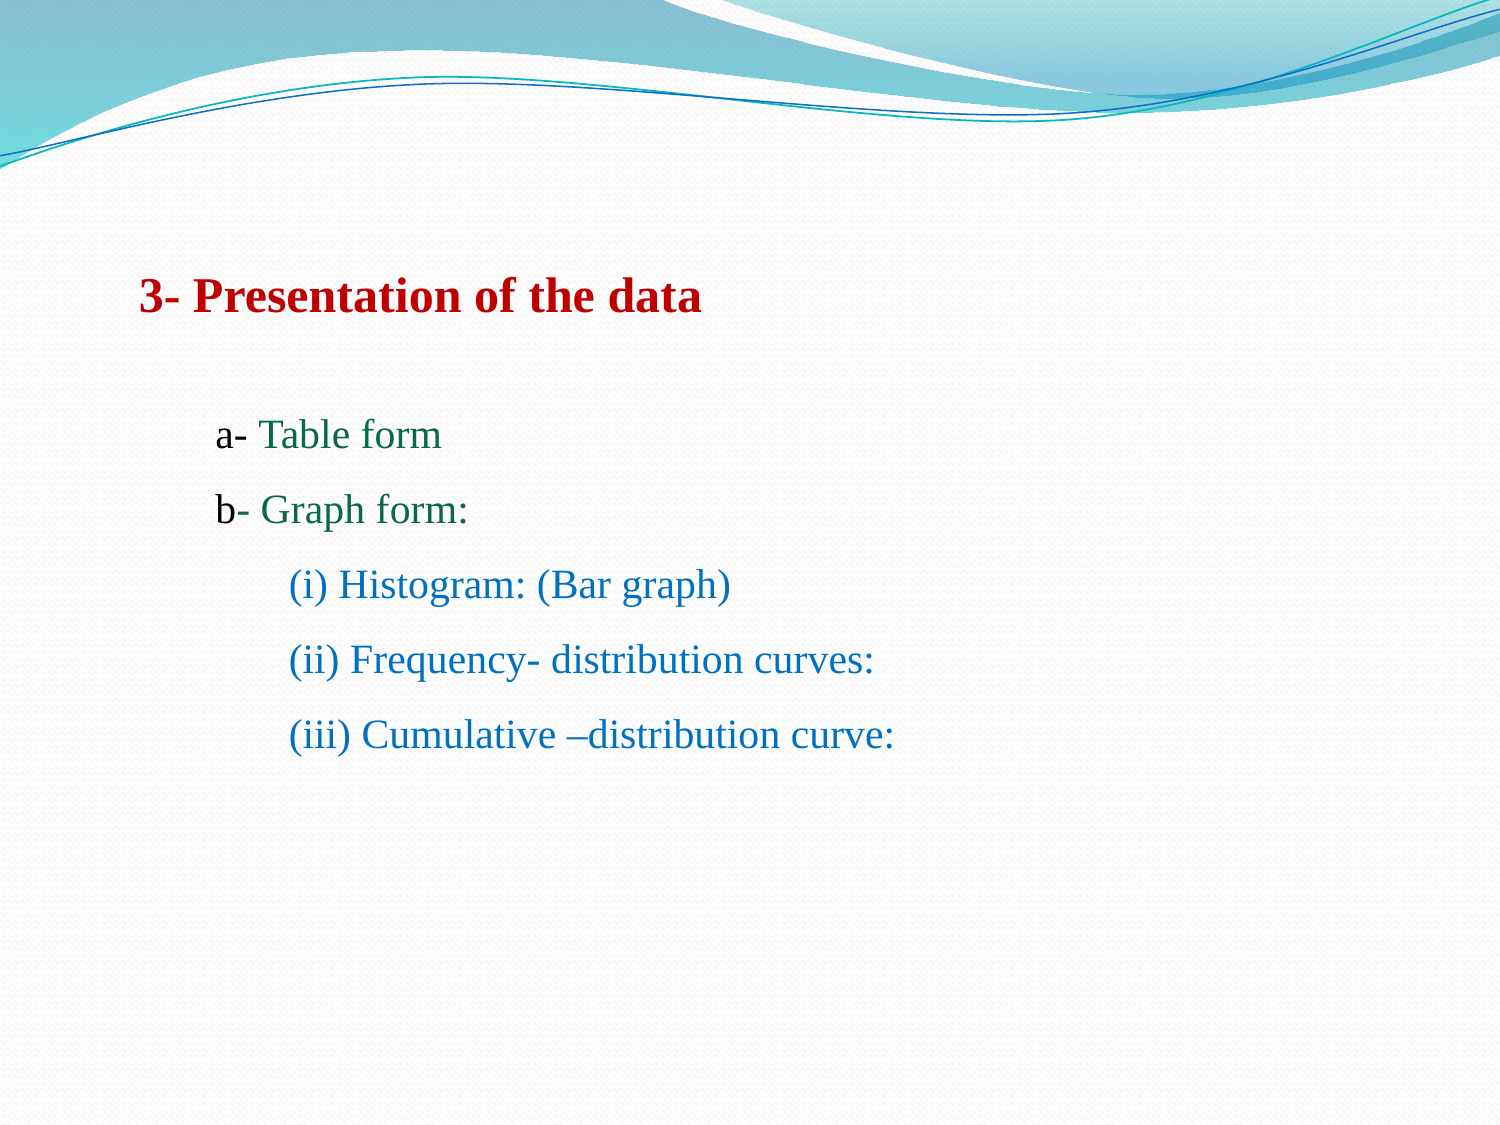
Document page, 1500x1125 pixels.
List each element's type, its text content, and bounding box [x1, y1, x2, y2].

text_box a- Table form b- Graph form: (i) Histogram: (Bar graph) (ii) Frequency- distribution curves: (iii) Cumulative –distribution curve: [200, 374, 911, 840]
text_box 3- Presentation of the data [123, 255, 1093, 330]
